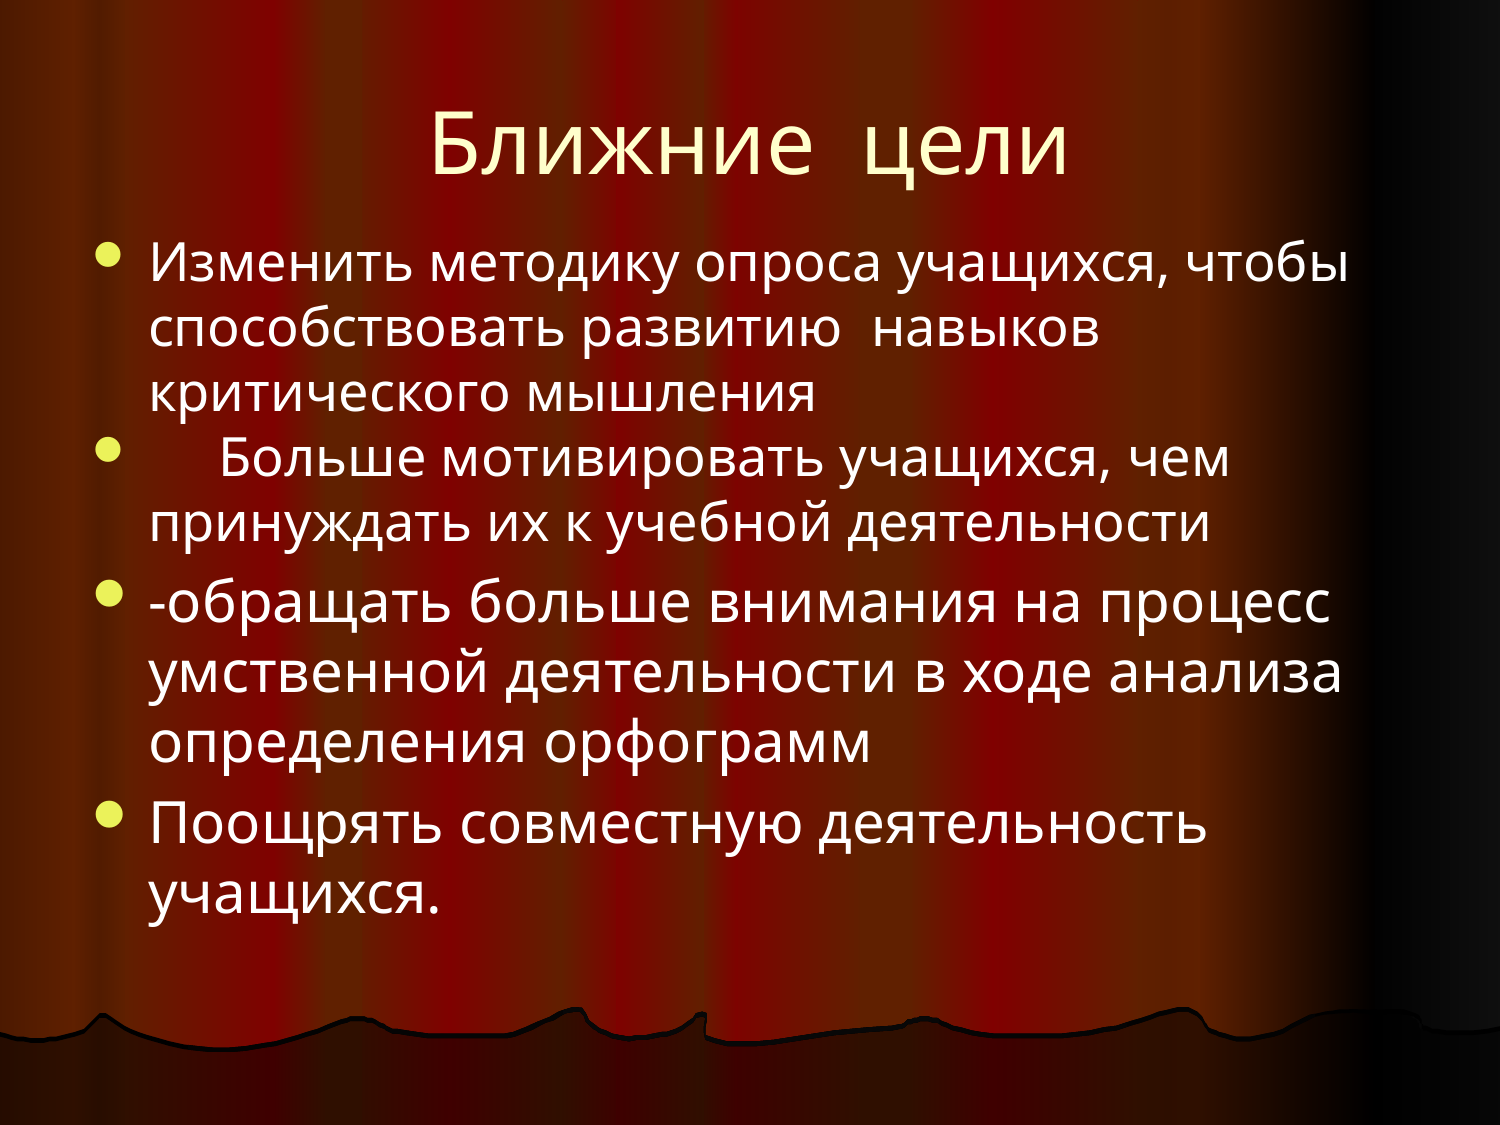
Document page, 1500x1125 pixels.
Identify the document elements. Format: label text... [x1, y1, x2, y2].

title Ближние цели [74, 45, 1426, 233]
list Изменить методику опроса учащихся, чтобы способствовать развитию навыков критического мышления Больше мотивировать учащихся, чем принуждать их к учебной деятельности -обращать больше внимания на процесс умственной деятельности в ходе анализа определения орфограмм Поощрять совместную деятельность учащихся. [76, 219, 1428, 963]
